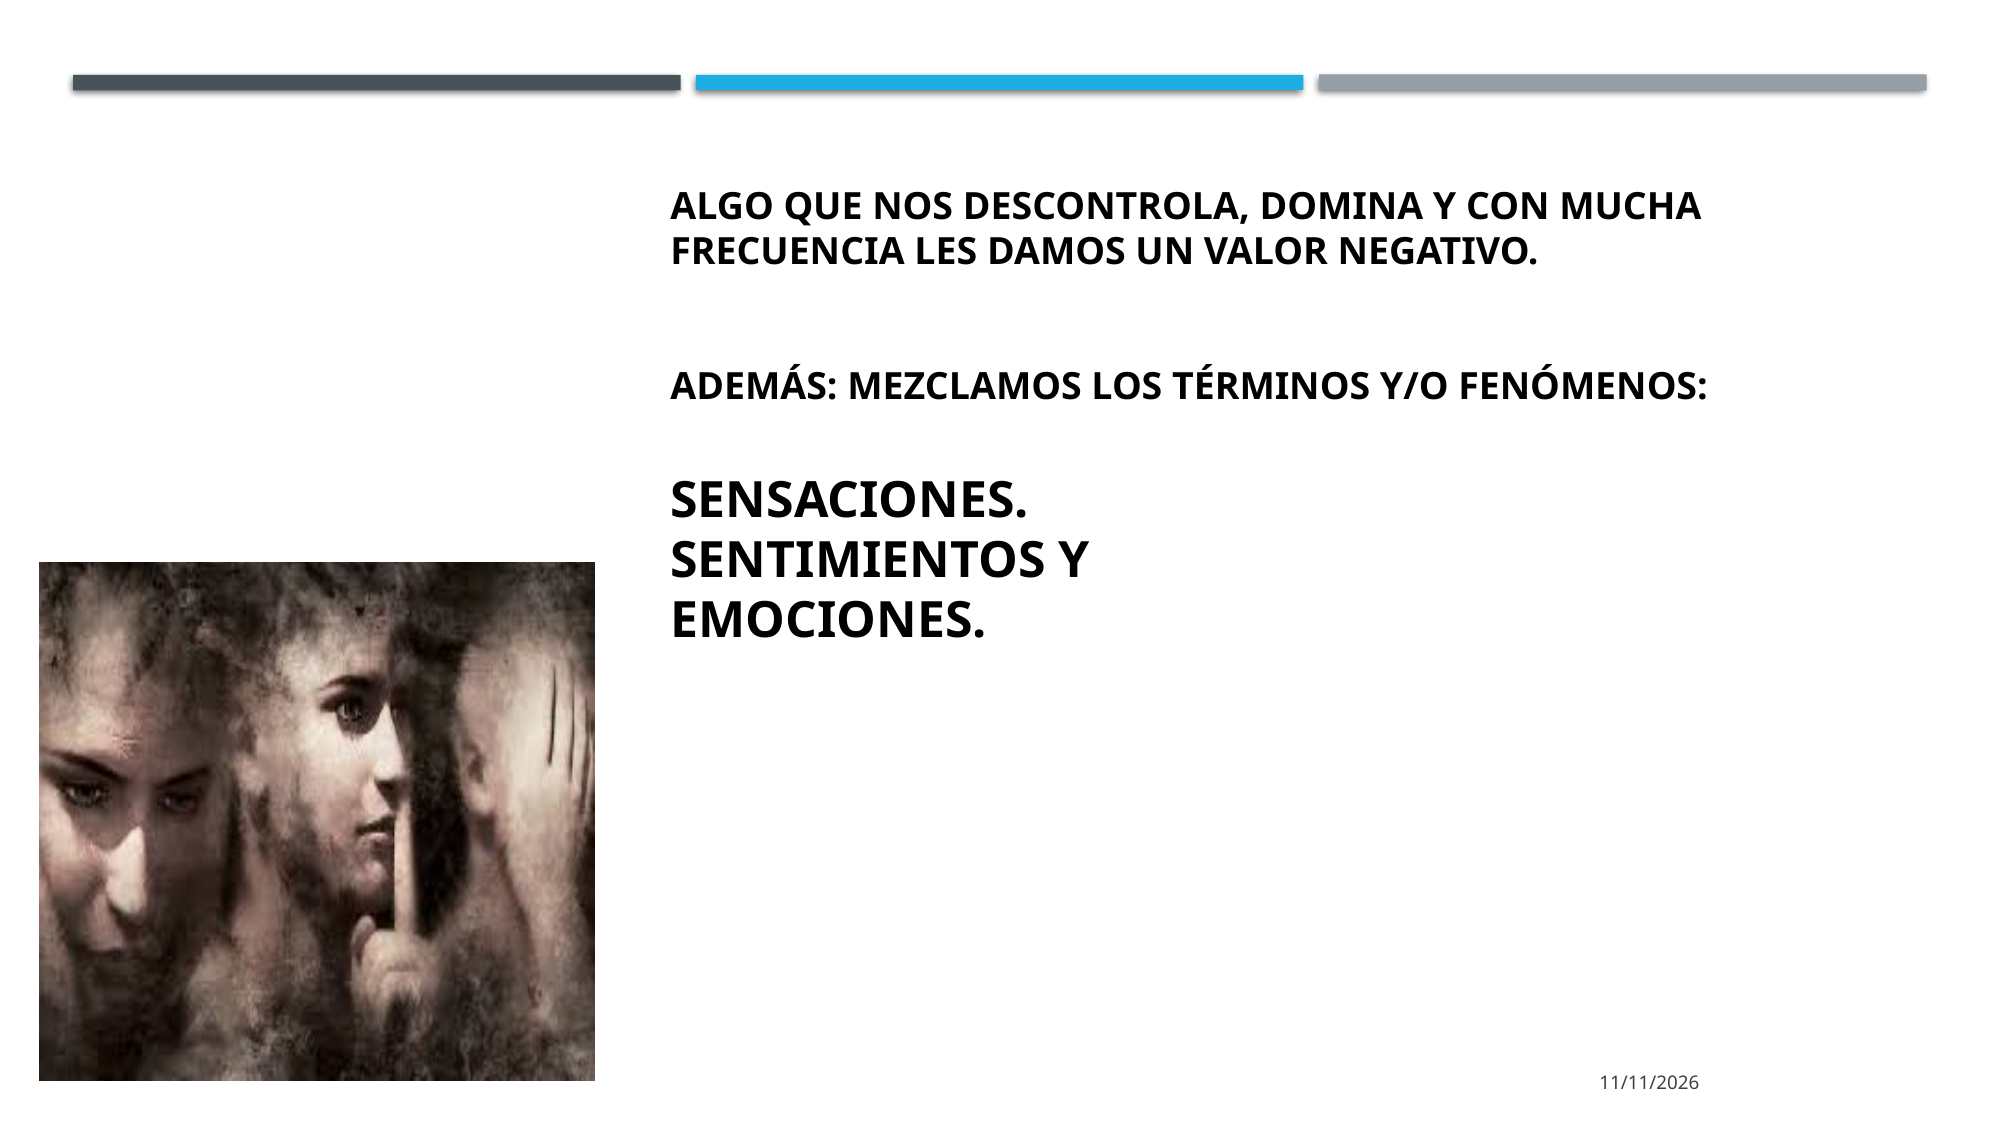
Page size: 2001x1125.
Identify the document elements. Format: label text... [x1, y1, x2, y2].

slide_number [1247, 1053, 1715, 1114]
text_box ALGO QUE NOS DESCONTROLA, DOMINA Y CON MUCHA FRECUENCIA LES DAMOS UN VALOR NEGATIVO. ADEMÁS: MEZCLAMOS LOS TÉRMINOS Y/O FENÓMENOS: SENSACIONES. SENTIMIENTOS Y EMOCIONES. [655, 174, 1812, 655]
picture [38, 561, 595, 1081]
